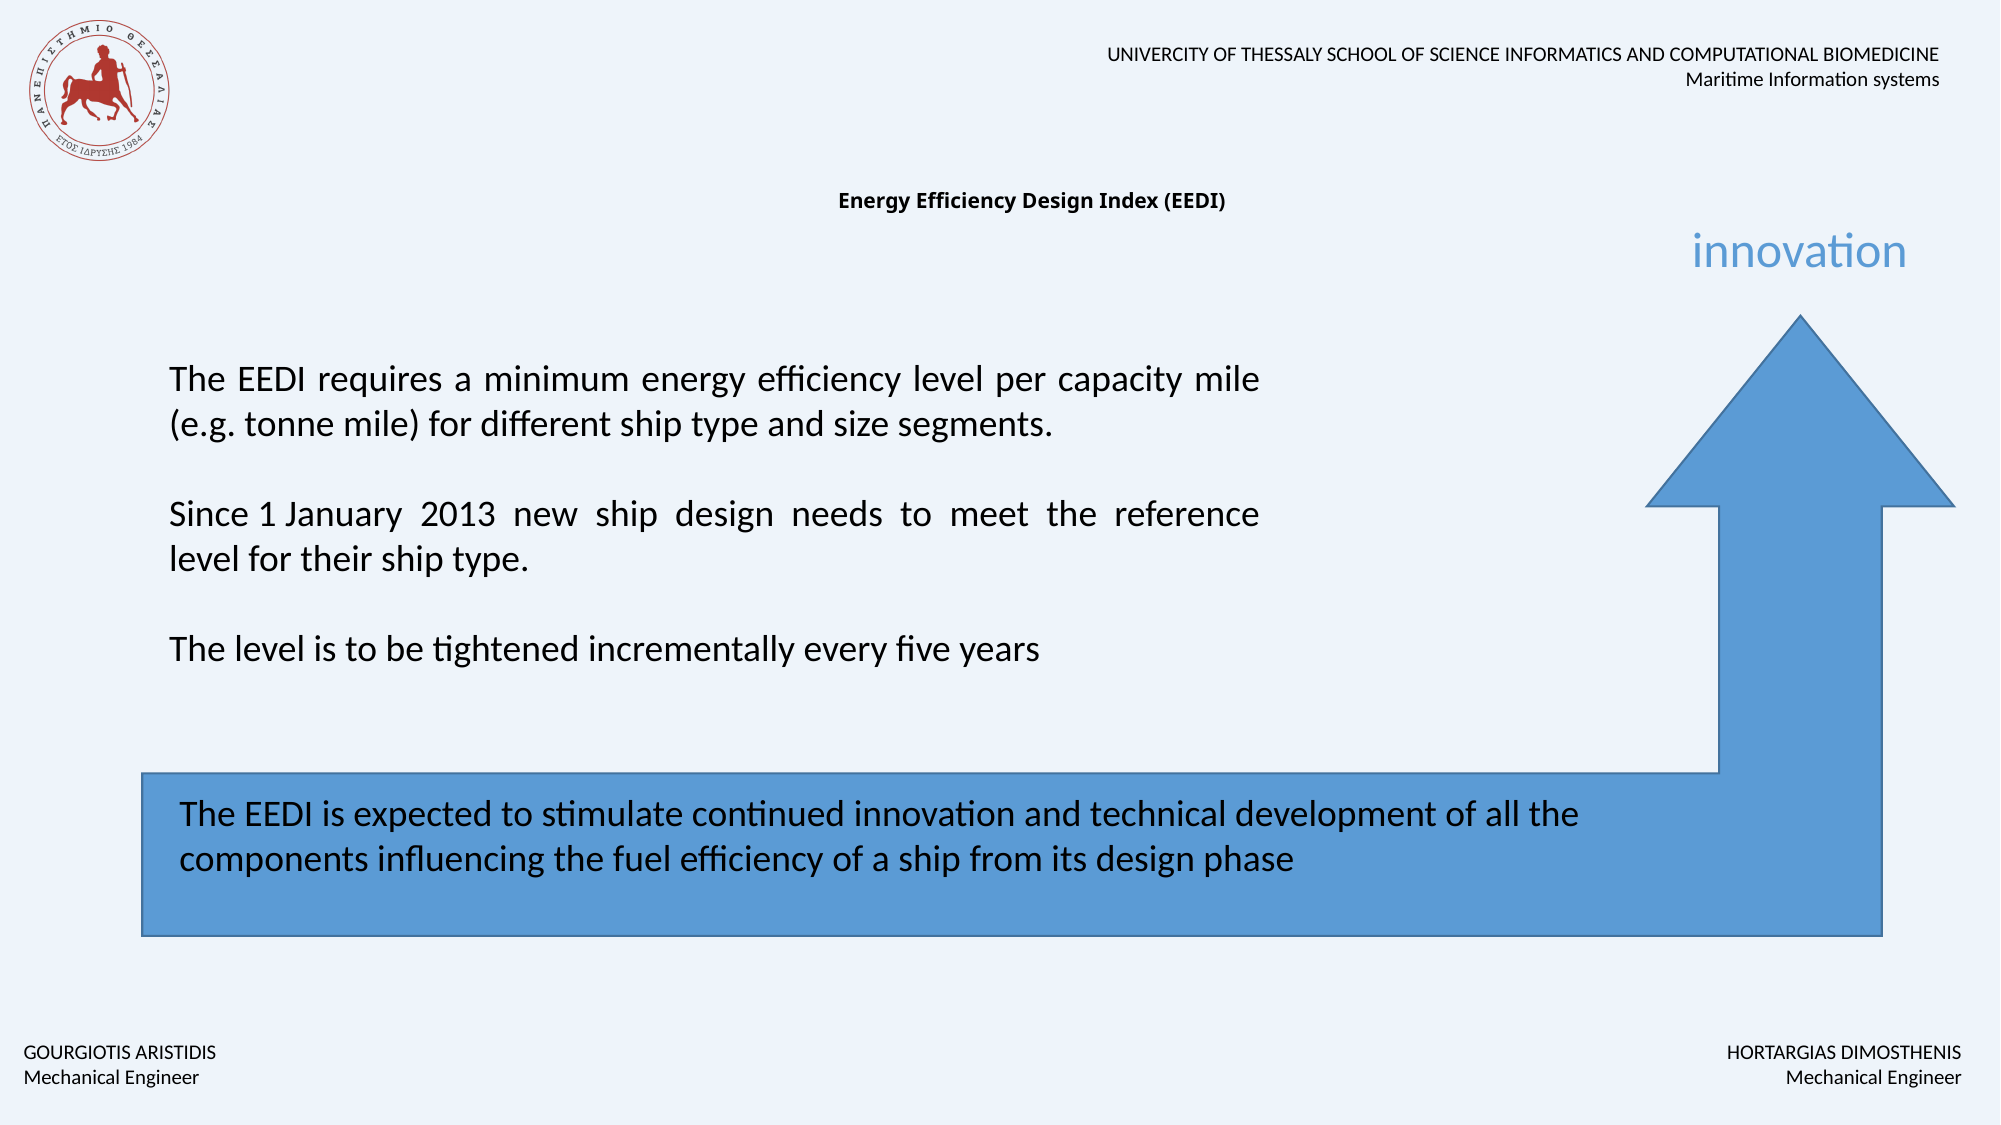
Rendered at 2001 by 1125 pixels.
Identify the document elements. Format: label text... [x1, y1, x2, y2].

text_box The EEDI is expected to stimulate continued innovation and technical development of all the components influencing the fuel efficiency of a ship from its design phase [164, 781, 1665, 887]
text_box UNIVERCITY OF THESSALY SCHOOL OF SCIENCE INFORMATICS AND COMPUTATIONAL BIOMEDICINE Maritime Information systems [229, 32, 1955, 98]
picture [27, 20, 172, 162]
title Energy Efficiency Design Index (EEDI) [142, 181, 1922, 246]
text_box The EEDI requires a minimum energy efficiency level per capacity mile (e.g. tonne mile) for different ship type and size segments. Since 1 January 2013 new ship design needs to meet the reference level for their ship type. The level is to be tightened incrementally every five years [154, 346, 1276, 677]
text_box GOURGIOTIS ARISTIDIS HORTARGIAS DIMOSTHENIS Mechanical Engineer Mechanical Engineer [8, 1030, 1984, 1096]
text_box [141, 314, 1957, 937]
text_box innovation [1645, 210, 1955, 285]
